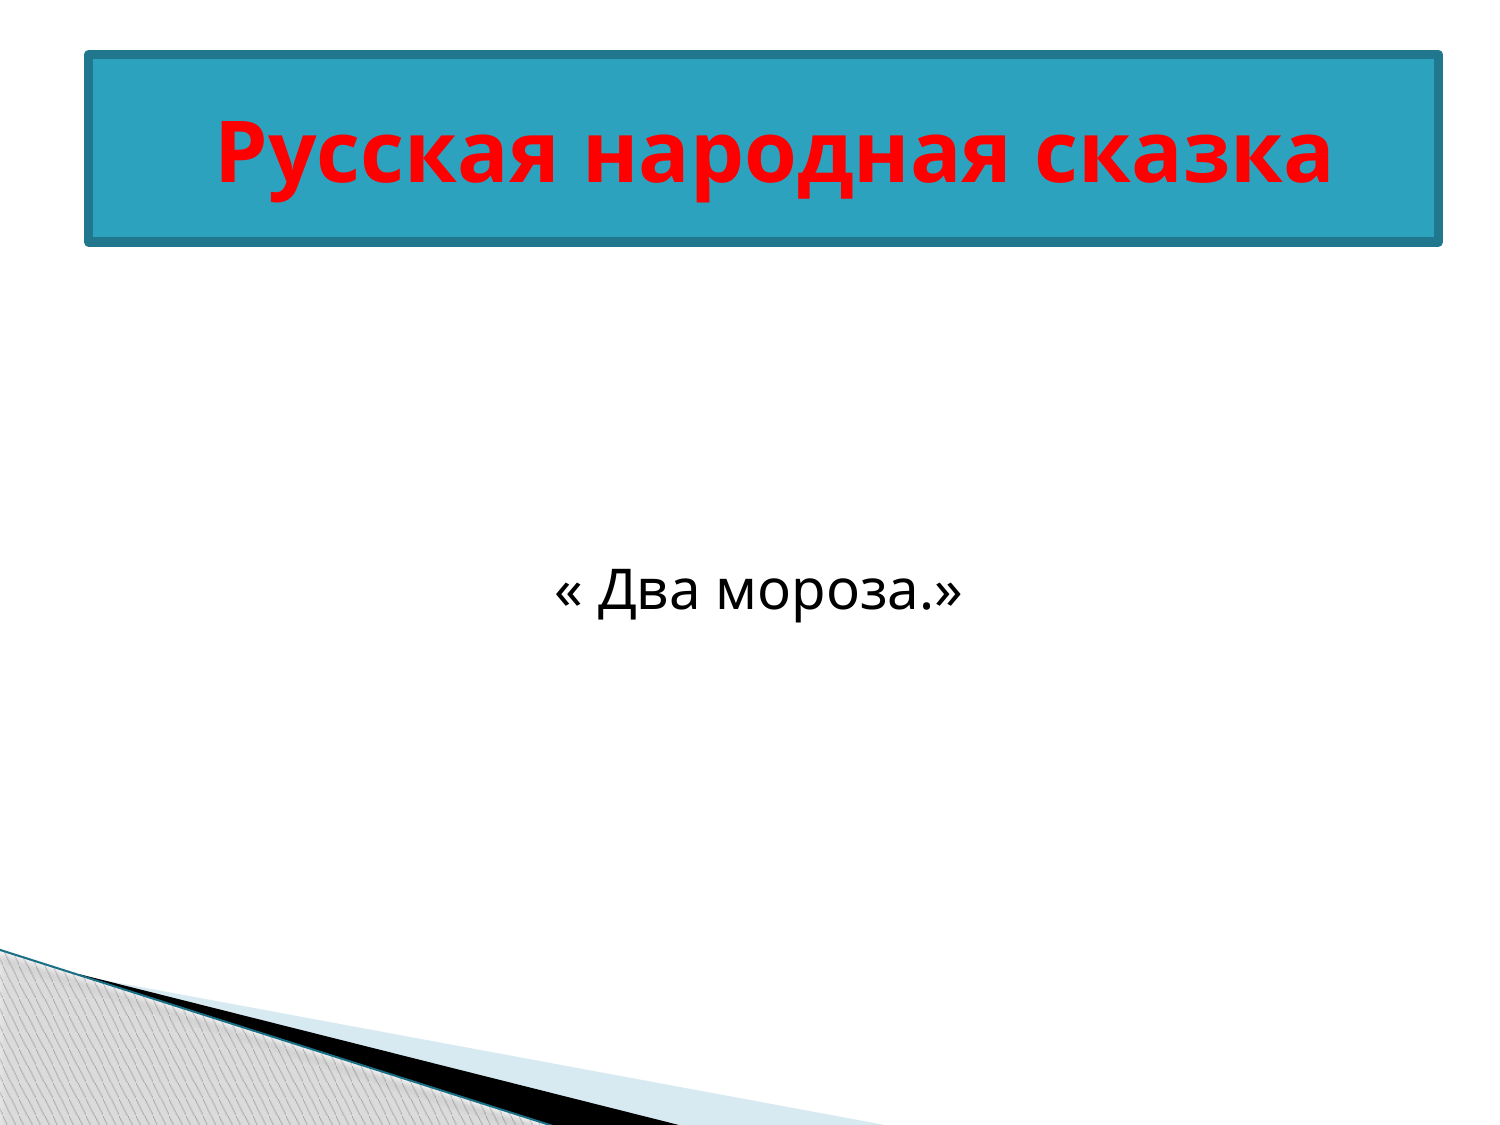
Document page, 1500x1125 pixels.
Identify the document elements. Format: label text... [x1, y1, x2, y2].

list « Два мороза.» [75, 243, 1425, 986]
title Русская народная сказка [84, 50, 1443, 247]
